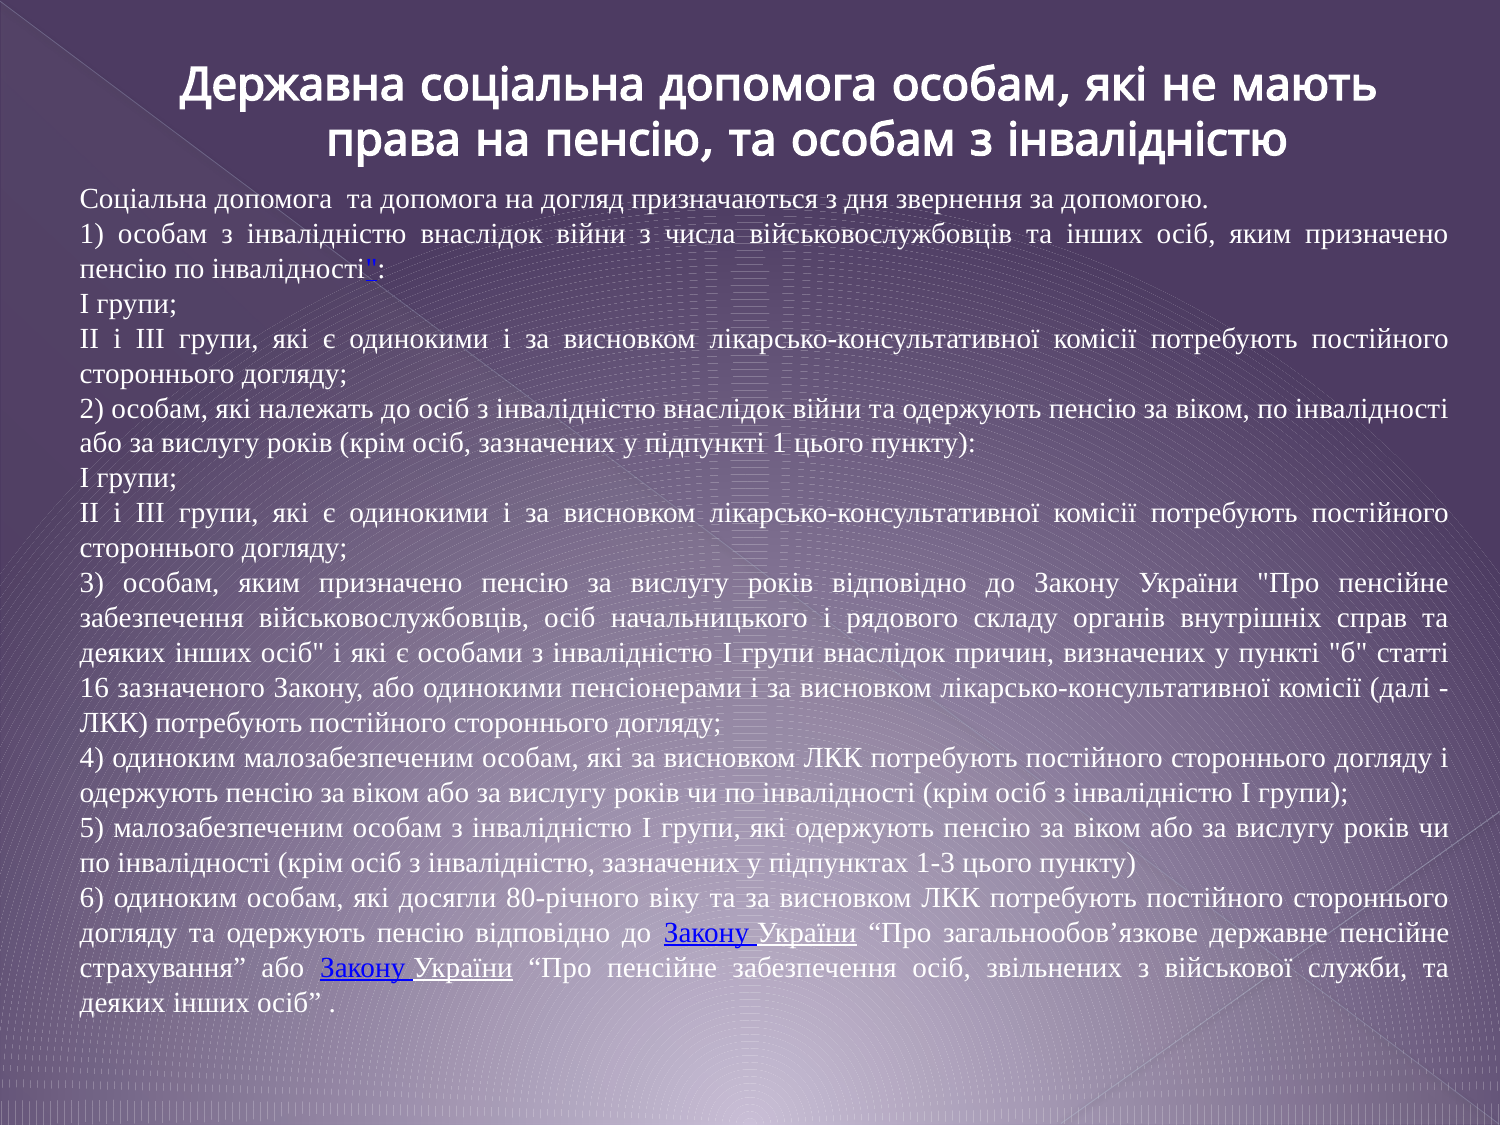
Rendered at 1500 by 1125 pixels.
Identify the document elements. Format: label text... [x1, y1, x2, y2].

text_box Державна соціальна допомога особам, які не мають права на пенсію, та особам з інвалідністю [93, 46, 1465, 171]
text_box Соціальна допомога та допомога на догляд призначаються з дня звернення за допомогою. 1) особам з інвалідністю внаслідок війни з числа військовослужбовців та інших осіб, яким призначено пенсію по інвалідності": I групи; II і III групи, які є одинокими і за висновком лікарсько-консультативної комісії потребують постійного стороннього догляду; 2) особам, які належать до осіб з інвалідністю внаслідок війни та одержують пенсію за віком, по інвалідності або за вислугу років (крім осіб, зазначених у підпункті 1 цього пункту): I групи; II і III групи, які є одинокими і за висновком лікарсько-консультативної комісії потребують постійного стороннього догляду; 3) особам, яким призначено пенсію за вислугу років відповідно до Закону України "Про пенсійне забезпечення військовослужбовців, осіб начальницького і рядового складу органів внутрішніх справ та деяких інших осіб" і які є особами з інвалідністю I групи внаслідок причин, визначених у пункті "б" статті 16 зазначеного Закону, або одинокими пенсіонерами і за висновком лікарсько-консультативної комісії (далі - ЛКК) потребують постійного стороннього догляду; 4) одиноким малозабезпеченим особам, які за висновком ЛКК потребують постійного стороннього догляду і одержують пенсію за віком або за вислугу років чи по інвалідності (крім осіб з інвалідністю I групи); 5) малозабезпеченим особам з інвалідністю I групи, які одержують пенсію за віком або за вислугу років чи по інвалідності (крім осіб з інвалідністю, зазначених у підпунктах 1-3 цього пункту) 6) одиноким особам, які досягли 80-річного віку та за висновком ЛКК потребують постійного стороннього догляду та одержують пенсію відповідно до Закону України “Про загальнообов’язкове державне пенсійне страхування” або Закону України “Про пенсійне забезпечення осіб, звільнених з військової служби, та деяких інших осіб” . [64, 171, 1465, 1066]
